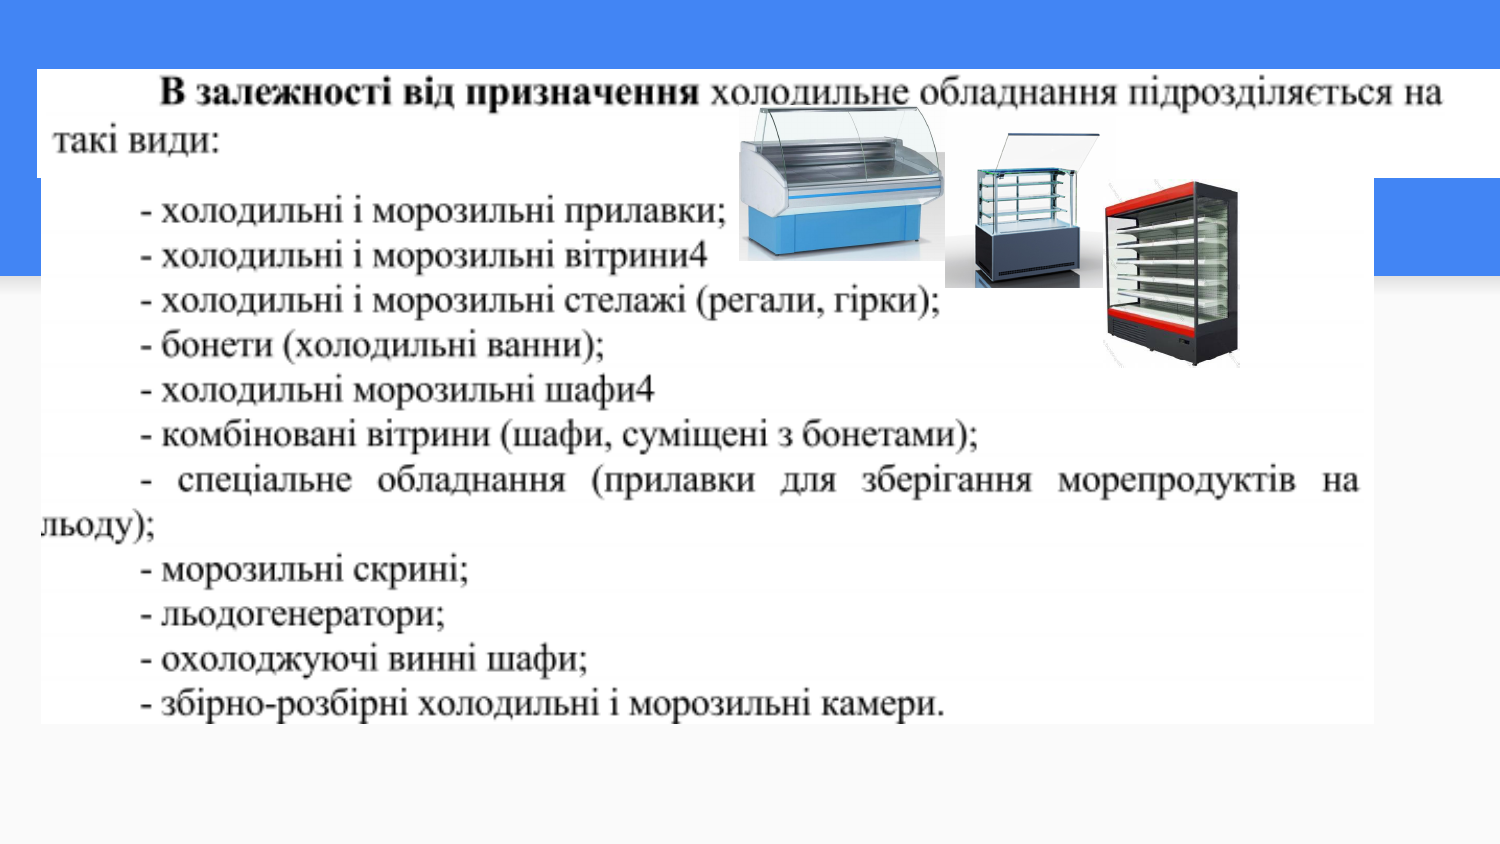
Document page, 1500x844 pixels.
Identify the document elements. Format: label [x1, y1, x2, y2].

picture [37, 69, 1500, 725]
